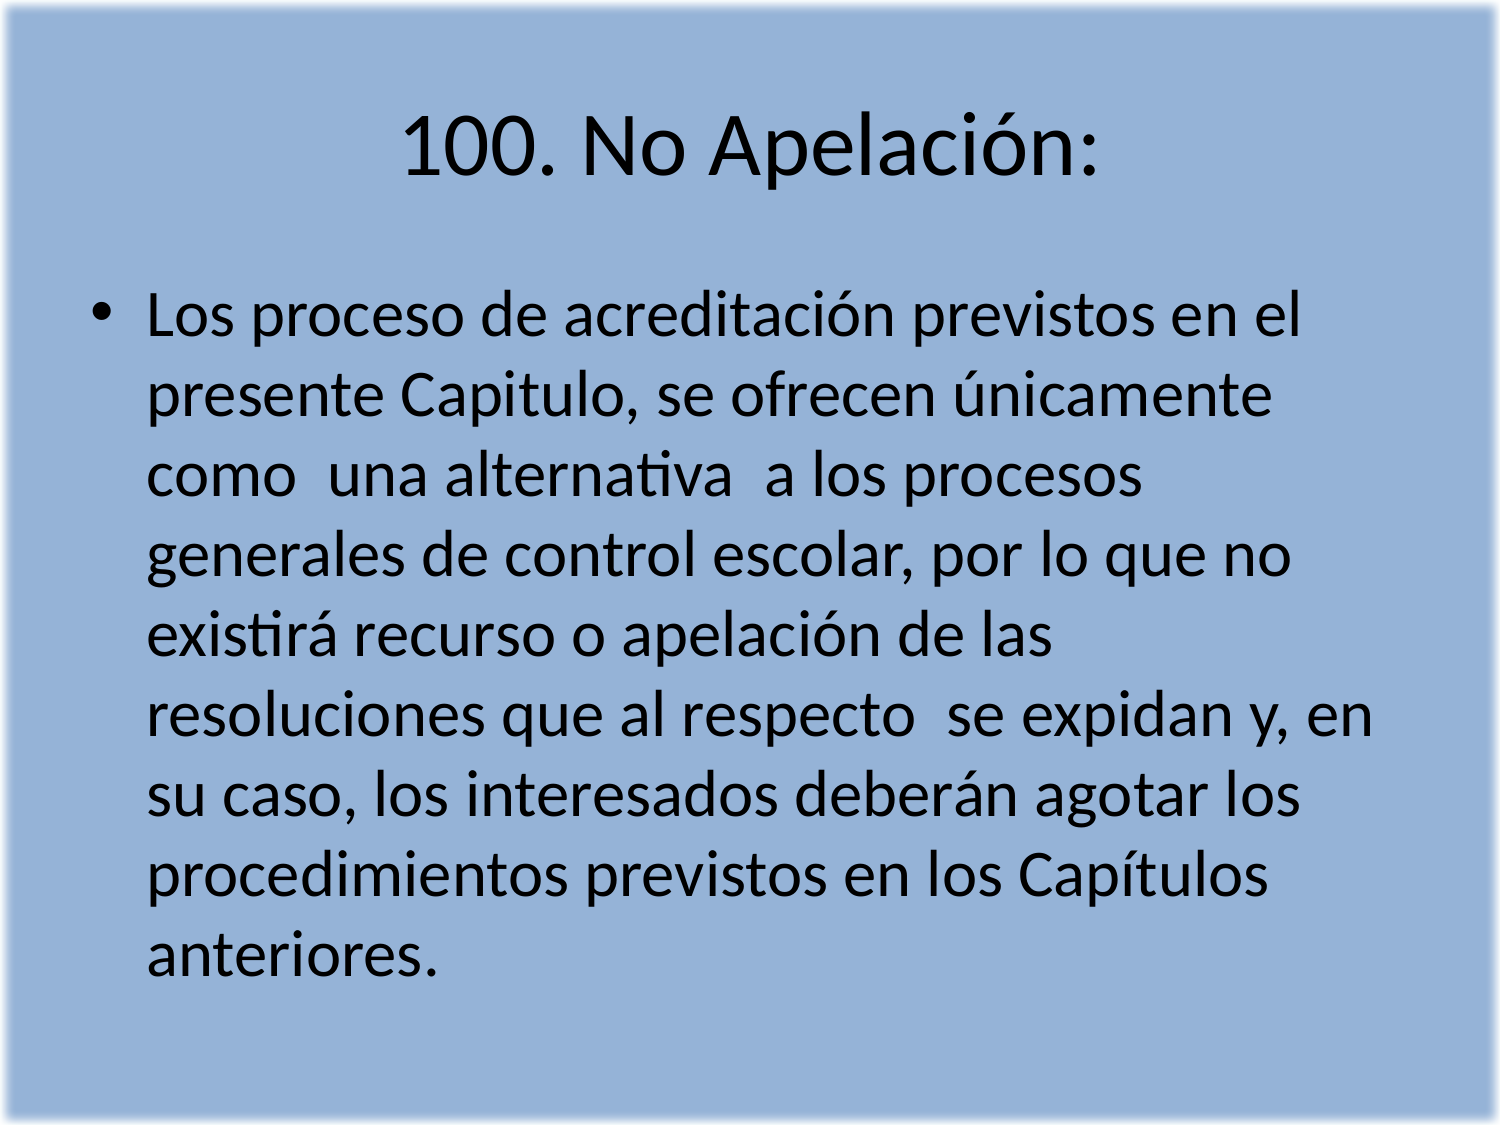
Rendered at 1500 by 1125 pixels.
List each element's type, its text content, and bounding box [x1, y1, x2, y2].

title 100. No Apelación: [75, 45, 1425, 233]
text_box [14, 14, 1487, 1112]
list Los proceso de acreditación previstos en el presente Capitulo, se ofrecen únicamente como una alternativa a los procesos generales de control escolar, por lo que no existirá recurso o apelación de las resoluciones que al respecto se expidan y, en su caso, los interesados deberán agotar los procedimientos previstos en los Capítulos anteriores. [75, 262, 1425, 1005]
